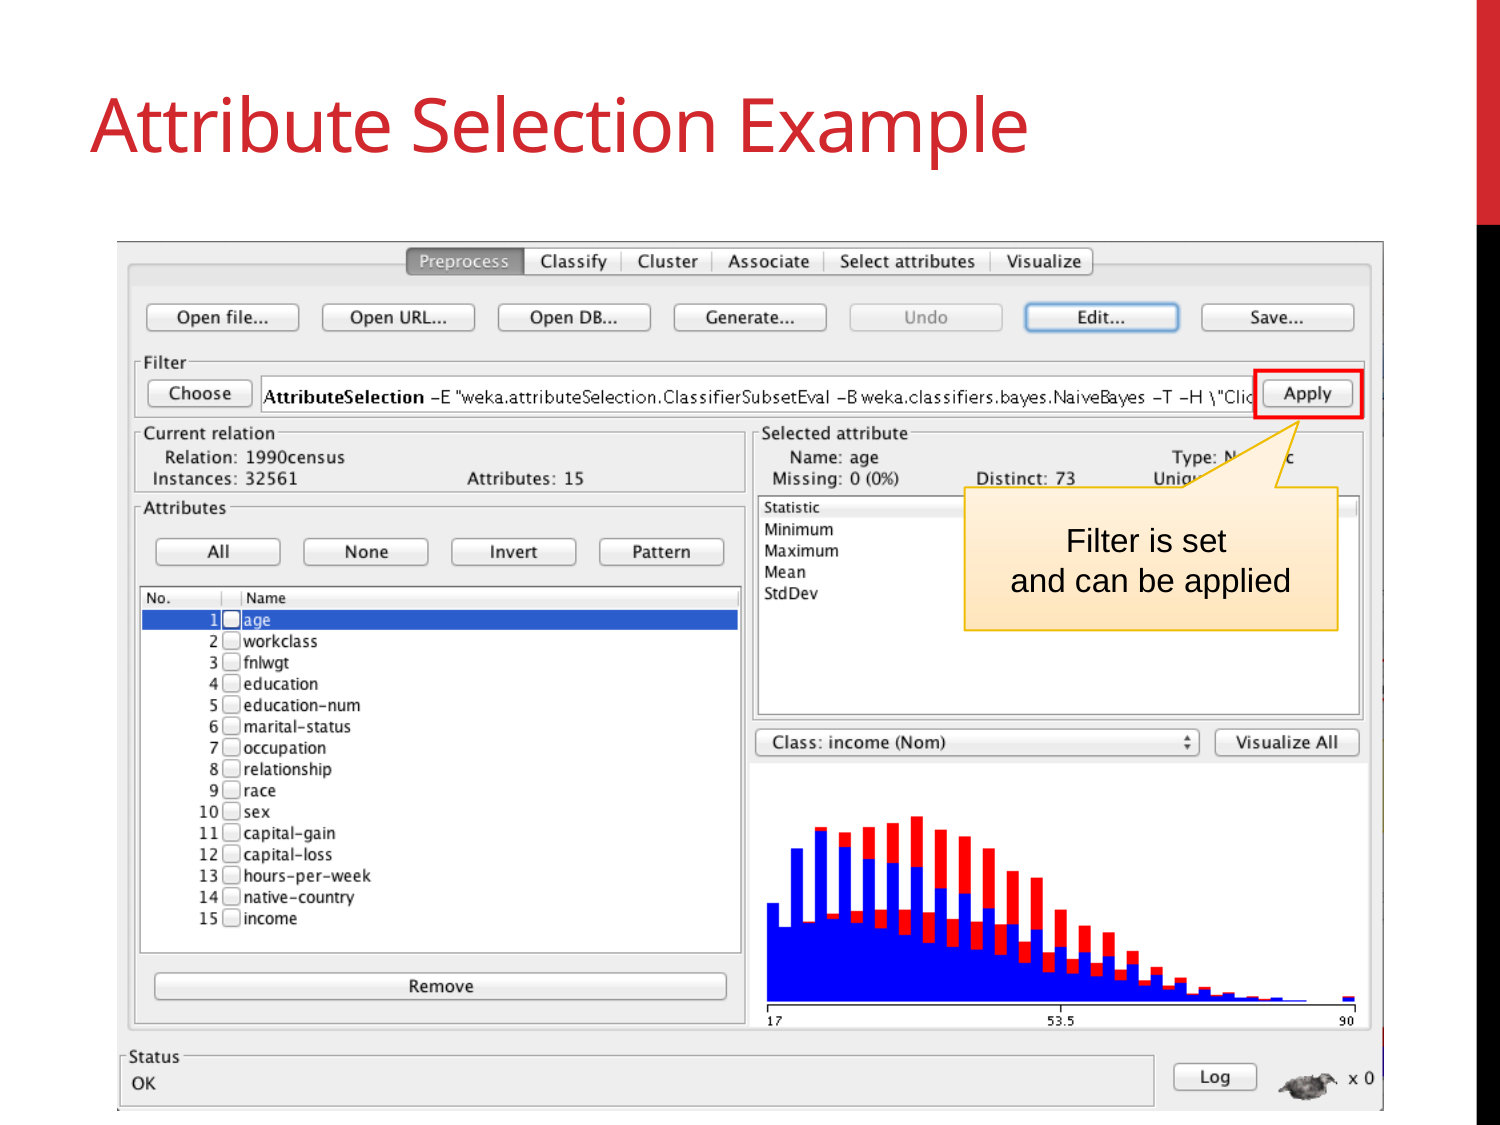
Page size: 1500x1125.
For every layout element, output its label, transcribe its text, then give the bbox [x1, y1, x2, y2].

title Attribute Selection Example [75, 25, 1325, 175]
picture [117, 240, 1384, 1111]
